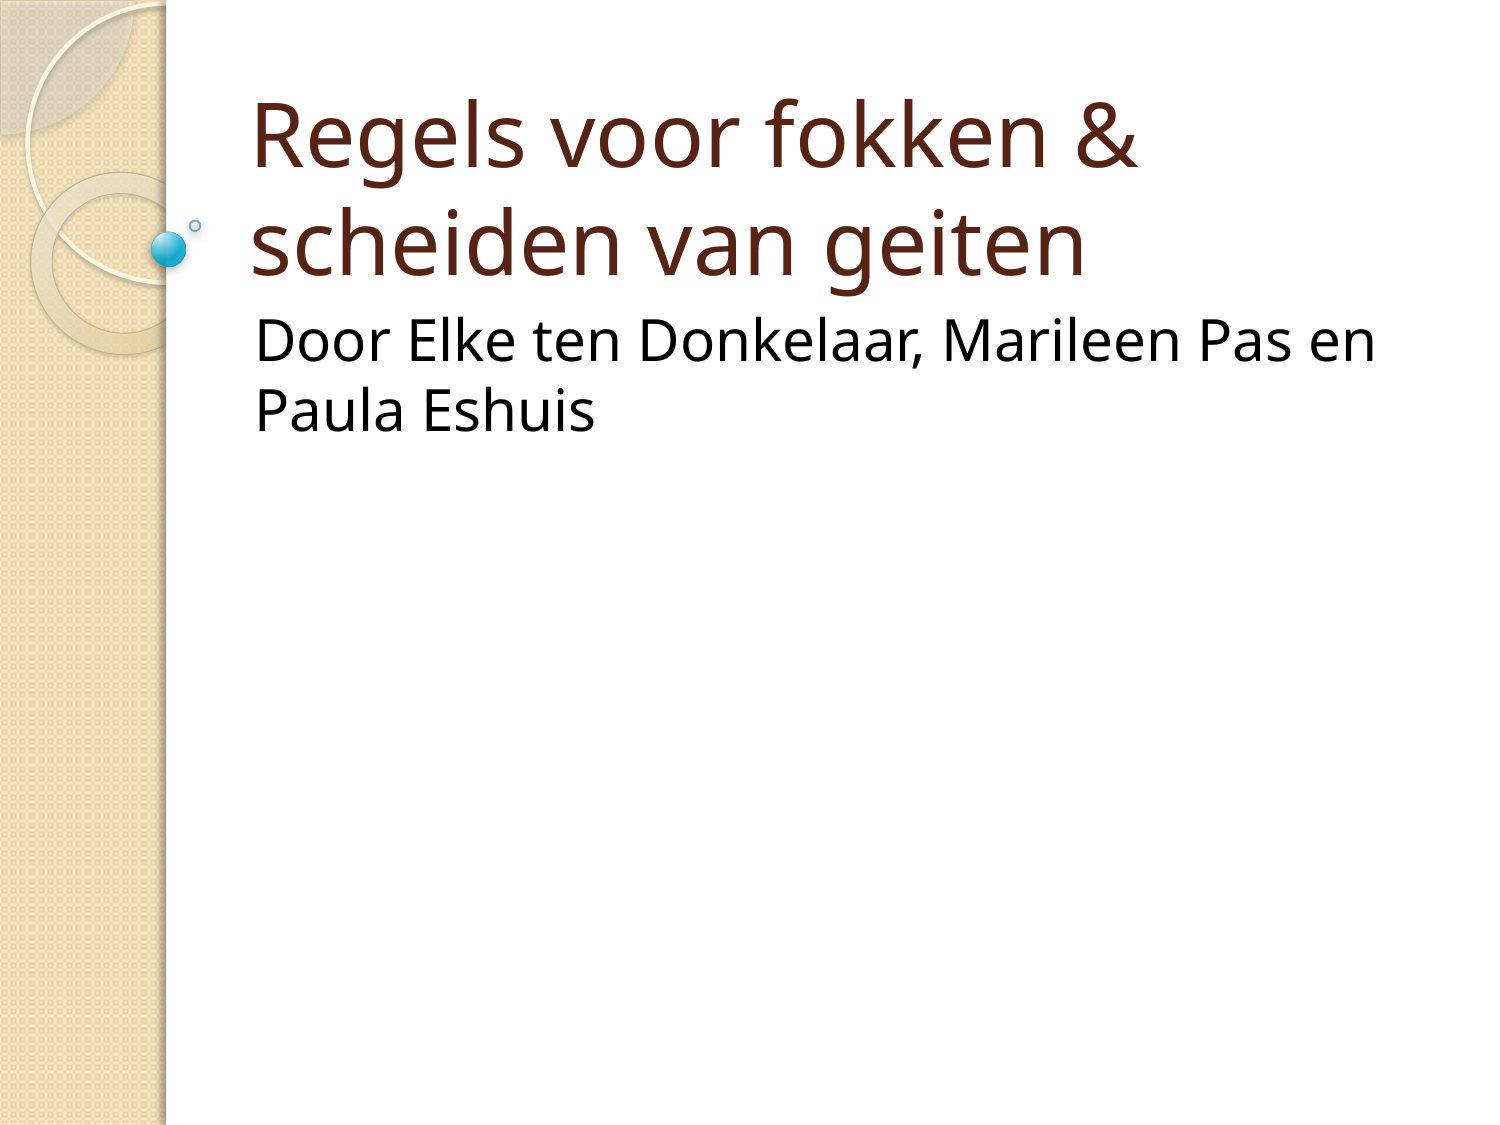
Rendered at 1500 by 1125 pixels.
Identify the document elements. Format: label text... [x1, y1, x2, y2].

subtitle Door Elke ten Donkelaar, Marileen Pas en Paula Eshuis [234, 303, 1450, 591]
title Regels voor fokken & scheiden van geiten [234, 59, 1450, 301]
